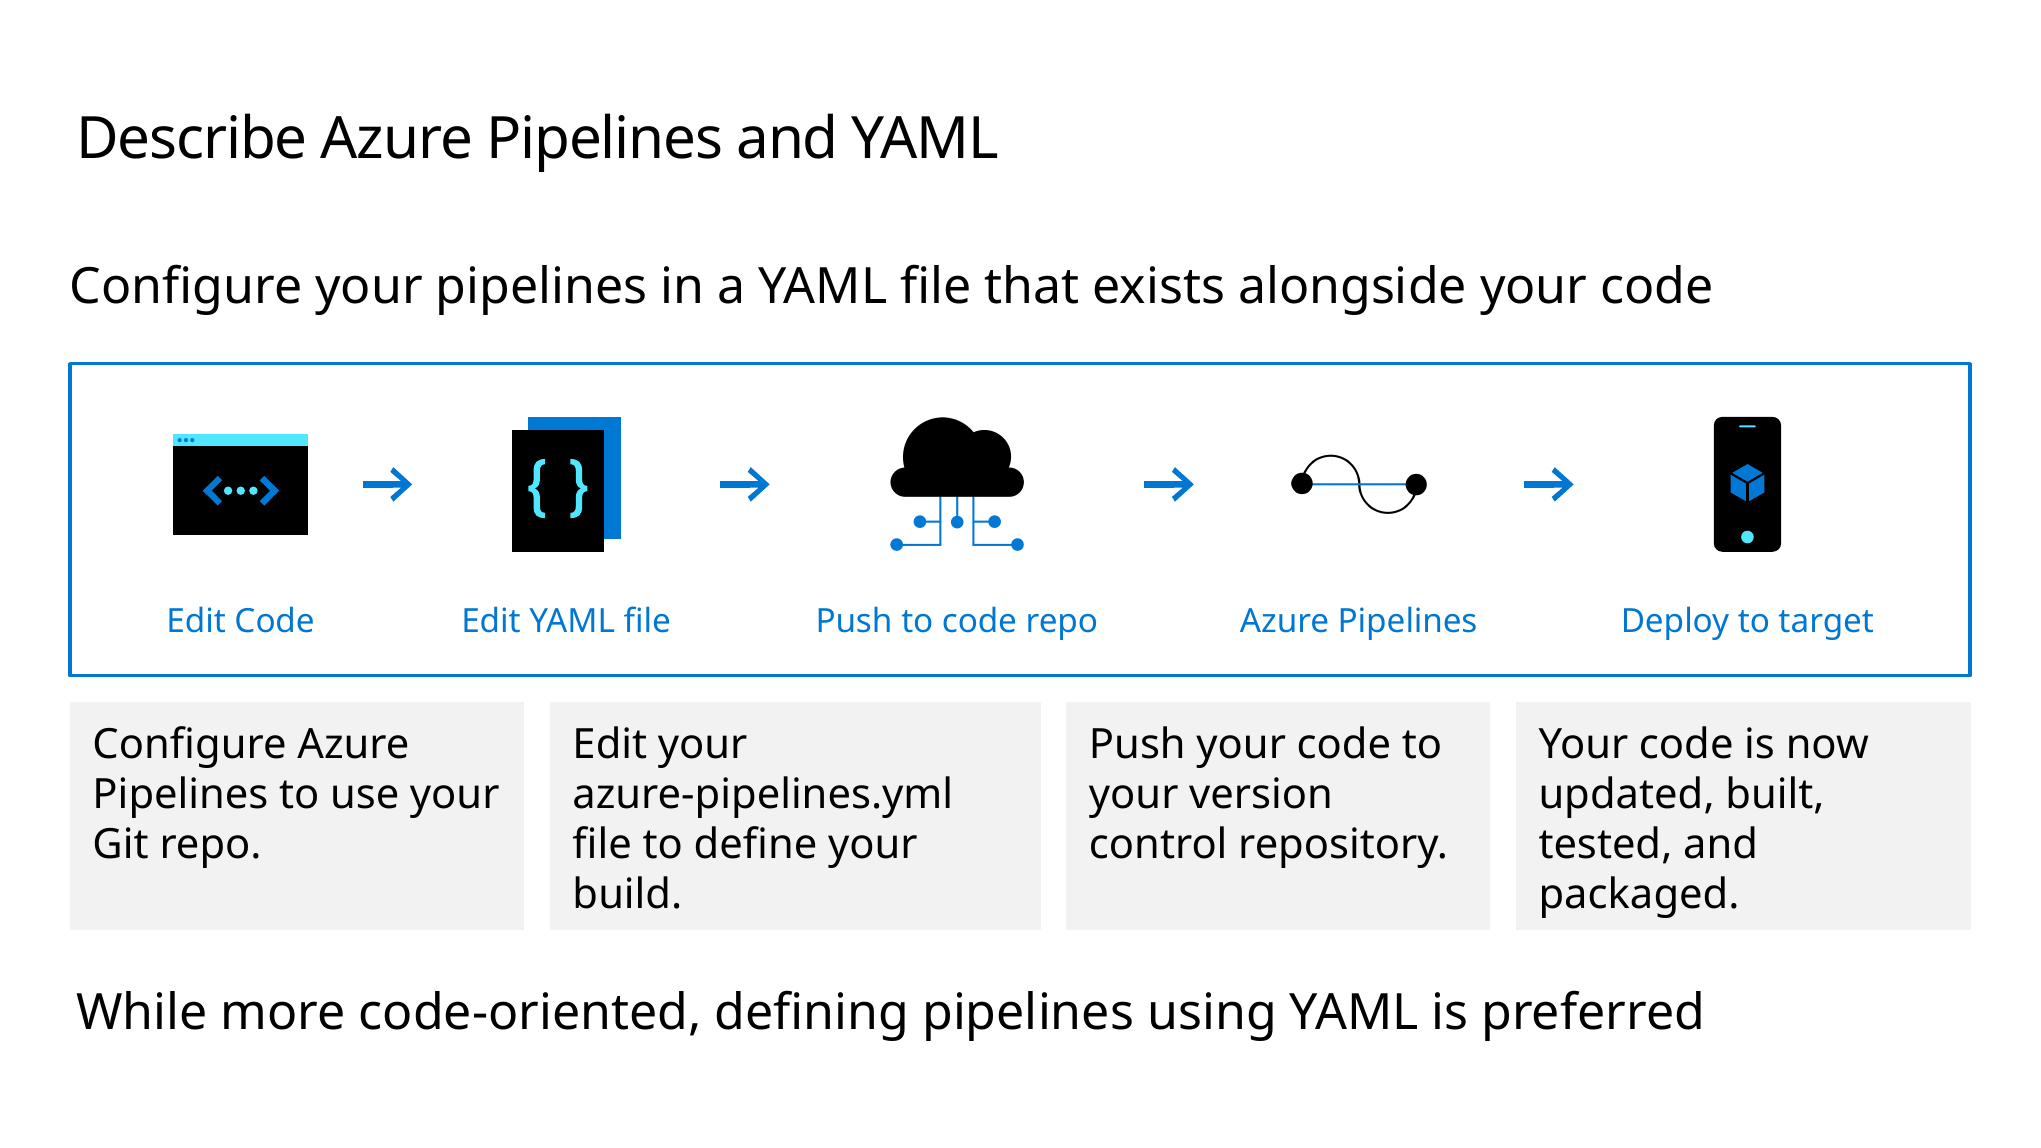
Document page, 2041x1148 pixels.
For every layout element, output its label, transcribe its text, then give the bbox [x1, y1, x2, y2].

text_box Push your code to your version control repository. [1066, 702, 1490, 930]
text_box Your code is now updated, built, tested, and packaged. [1516, 702, 1971, 930]
text_box [69, 363, 1971, 677]
text_box Edit your azure-pipelines.yml file to define your build. [550, 702, 1041, 930]
text_box While more code-oriented, defining pipelines using YAML is preferred [76, 955, 1969, 1064]
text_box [167, 433, 315, 641]
title Describe Azure Pipelines and YAML [76, 103, 1969, 172]
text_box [1621, 416, 1873, 641]
text_box Configure Azure Pipelines to use your Git repo. [70, 702, 524, 930]
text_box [460, 416, 672, 641]
text_box Configure your pipelines in a YAML file that exists alongside your code [70, 229, 1962, 338]
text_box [1242, 416, 1476, 641]
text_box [818, 417, 1096, 641]
